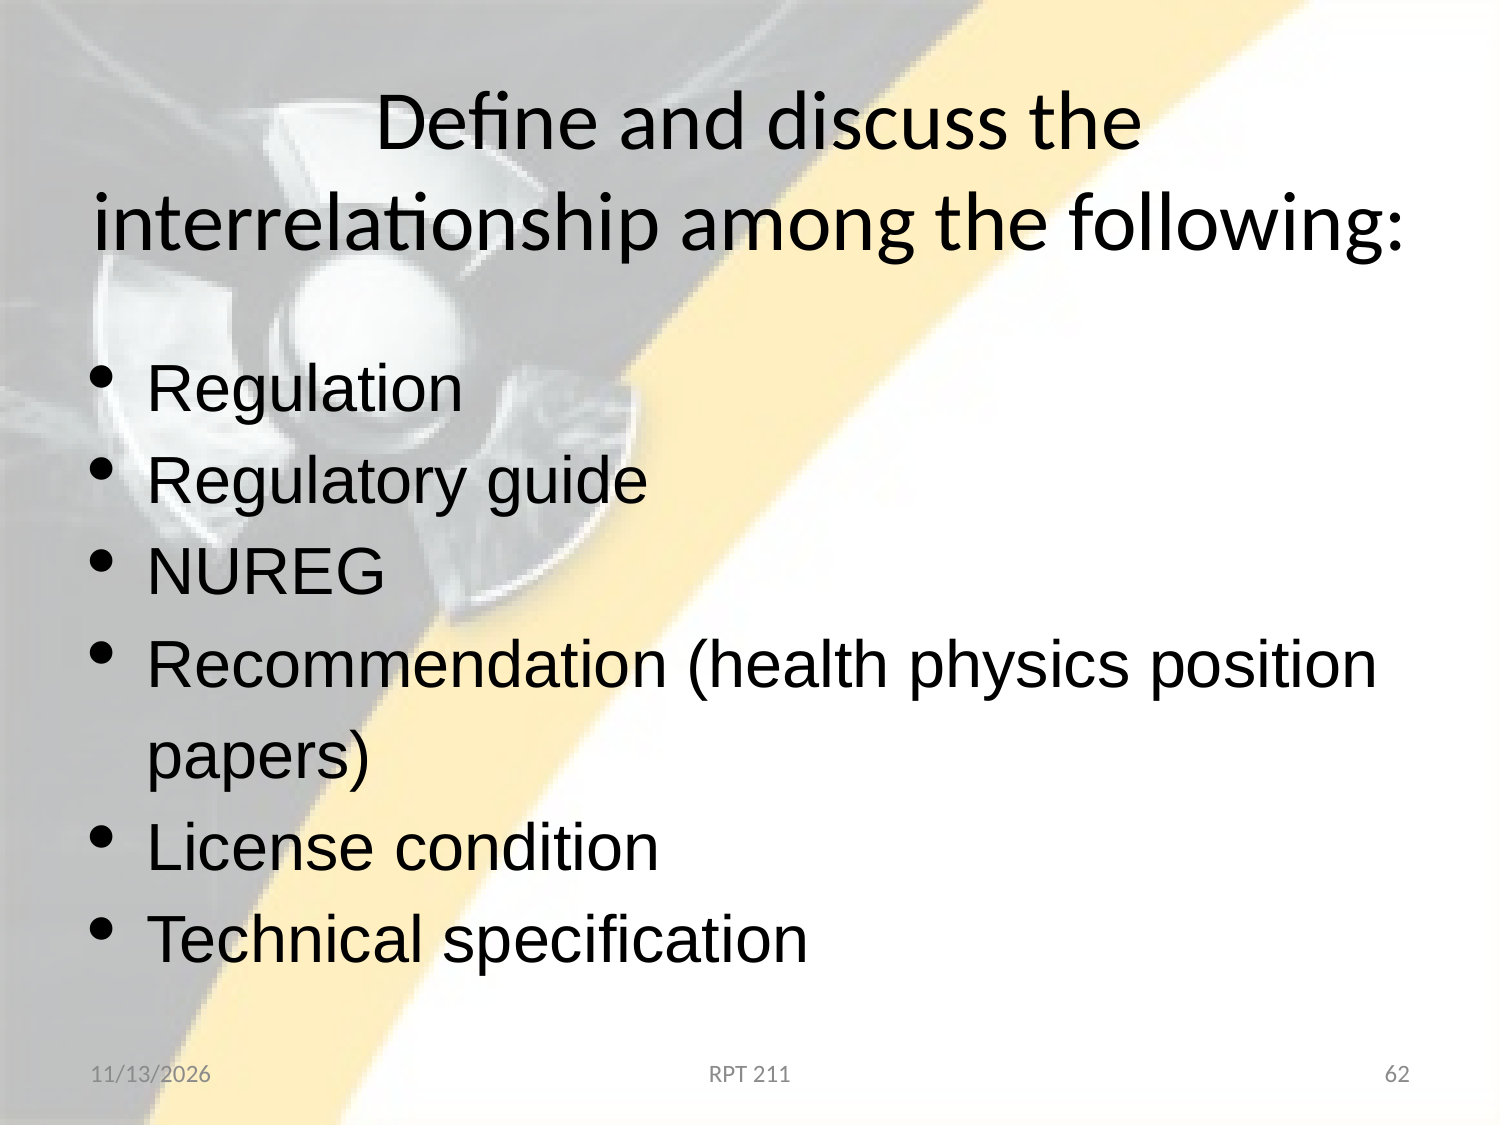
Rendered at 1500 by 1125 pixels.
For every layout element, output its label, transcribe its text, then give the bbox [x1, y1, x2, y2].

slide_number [75, 1042, 425, 1103]
title Define and discuss the interrelationship among the following: [75, 45, 1425, 288]
list Regulation Regulatory guide NUREG Recommendation (health physics position papers) License condition Technical specification [75, 324, 1425, 986]
footer RPT 211 [512, 1042, 988, 1103]
slide_number 62 [1074, 1042, 1425, 1103]
